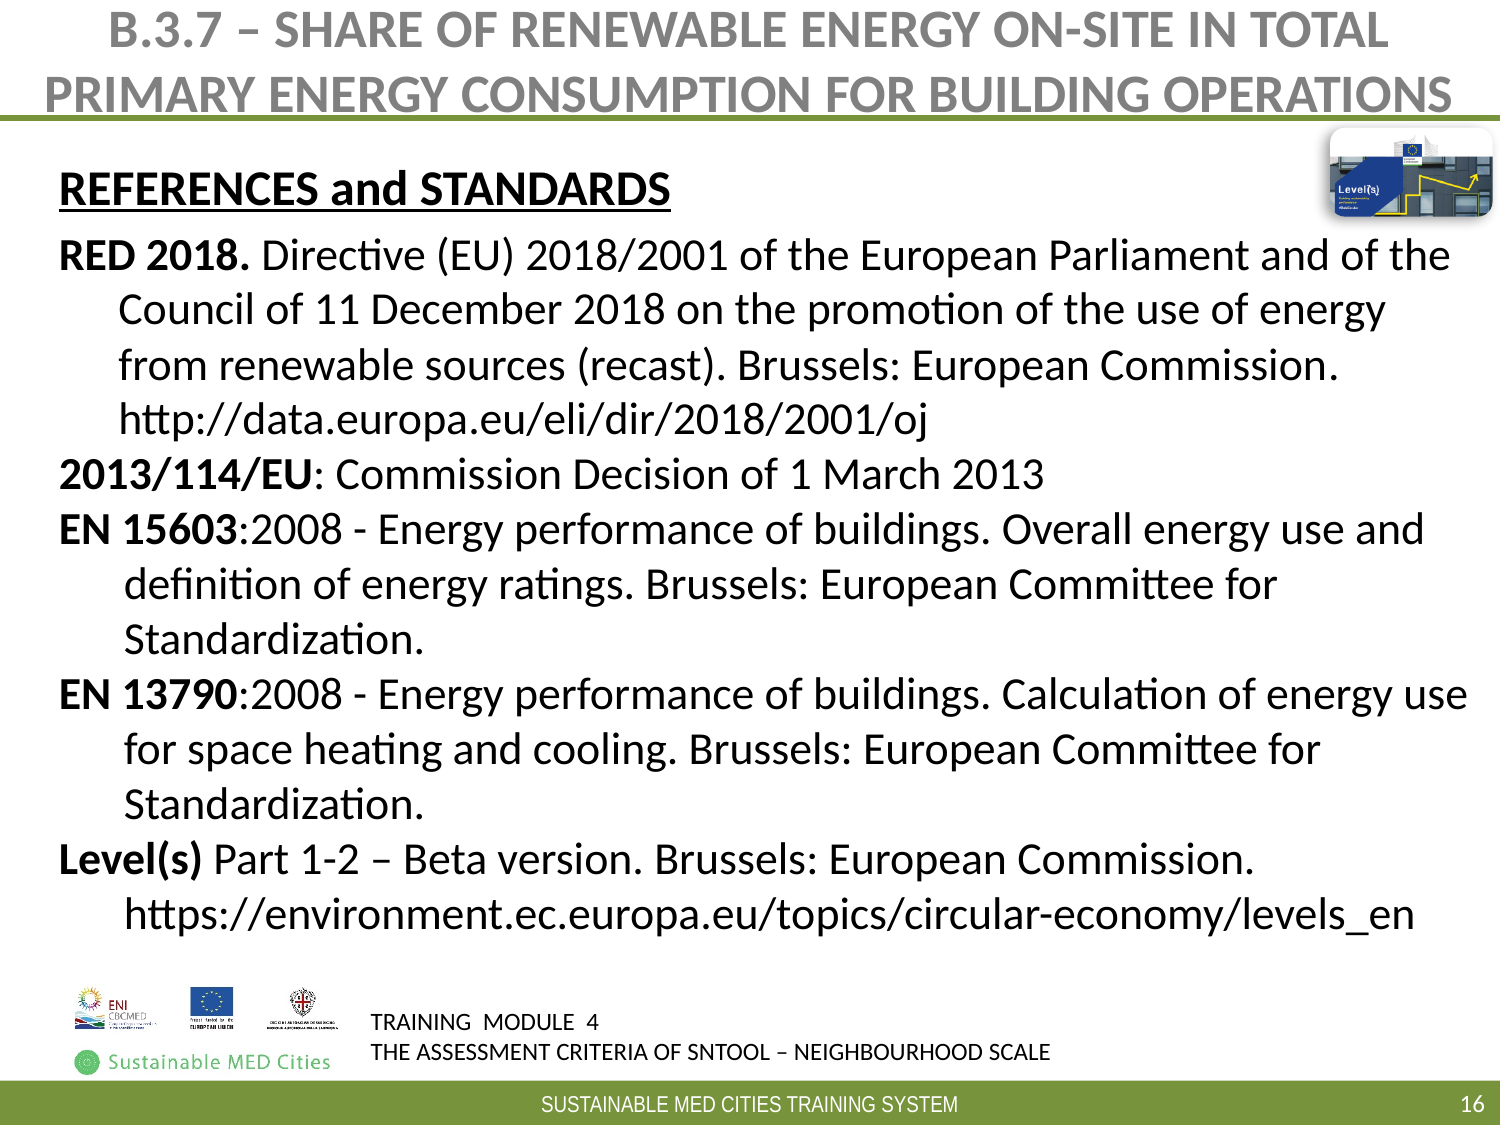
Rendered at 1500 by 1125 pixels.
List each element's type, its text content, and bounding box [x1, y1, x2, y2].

slide_number 16 [1149, 1079, 1500, 1125]
picture [1329, 127, 1493, 217]
text_box RED 2018. Directive (EU) 2018/2001 of the European Parliament and of the Council of 11 December 2018 on the promotion of the use of energy from renewable sources (recast). Brussels: European Commission. http://data.europa.eu/eli/dir/2018/2001/oj 2013/114/EU: Commission Decision of 1 March 2013 EN 15603:2008 - Energy performance of buildings. Overall energy use and definition of energy ratings. Brussels: European Committee for Standardization. EN 13790:2008 - Energy performance of buildings. Calculation of energy use for space heating and cooling. Brussels: European Committee for Standardization. Level(s) Part 1-2 – Beta version. Brussels: European Commission. https://environment.ec.europa.eu/topics/circular-economy/levels_en [43, 216, 1497, 958]
picture [62, 978, 356, 1080]
title B.3.7 – SHARE OF RENEWABLE ENERGY ON-SITE IN TOTAL PRIMARY ENERGY CONSUMPTION FOR BUILDING OPERATIONS [0, 0, 1500, 117]
text_box REFERENCES and STANDARDS [43, 147, 1320, 216]
